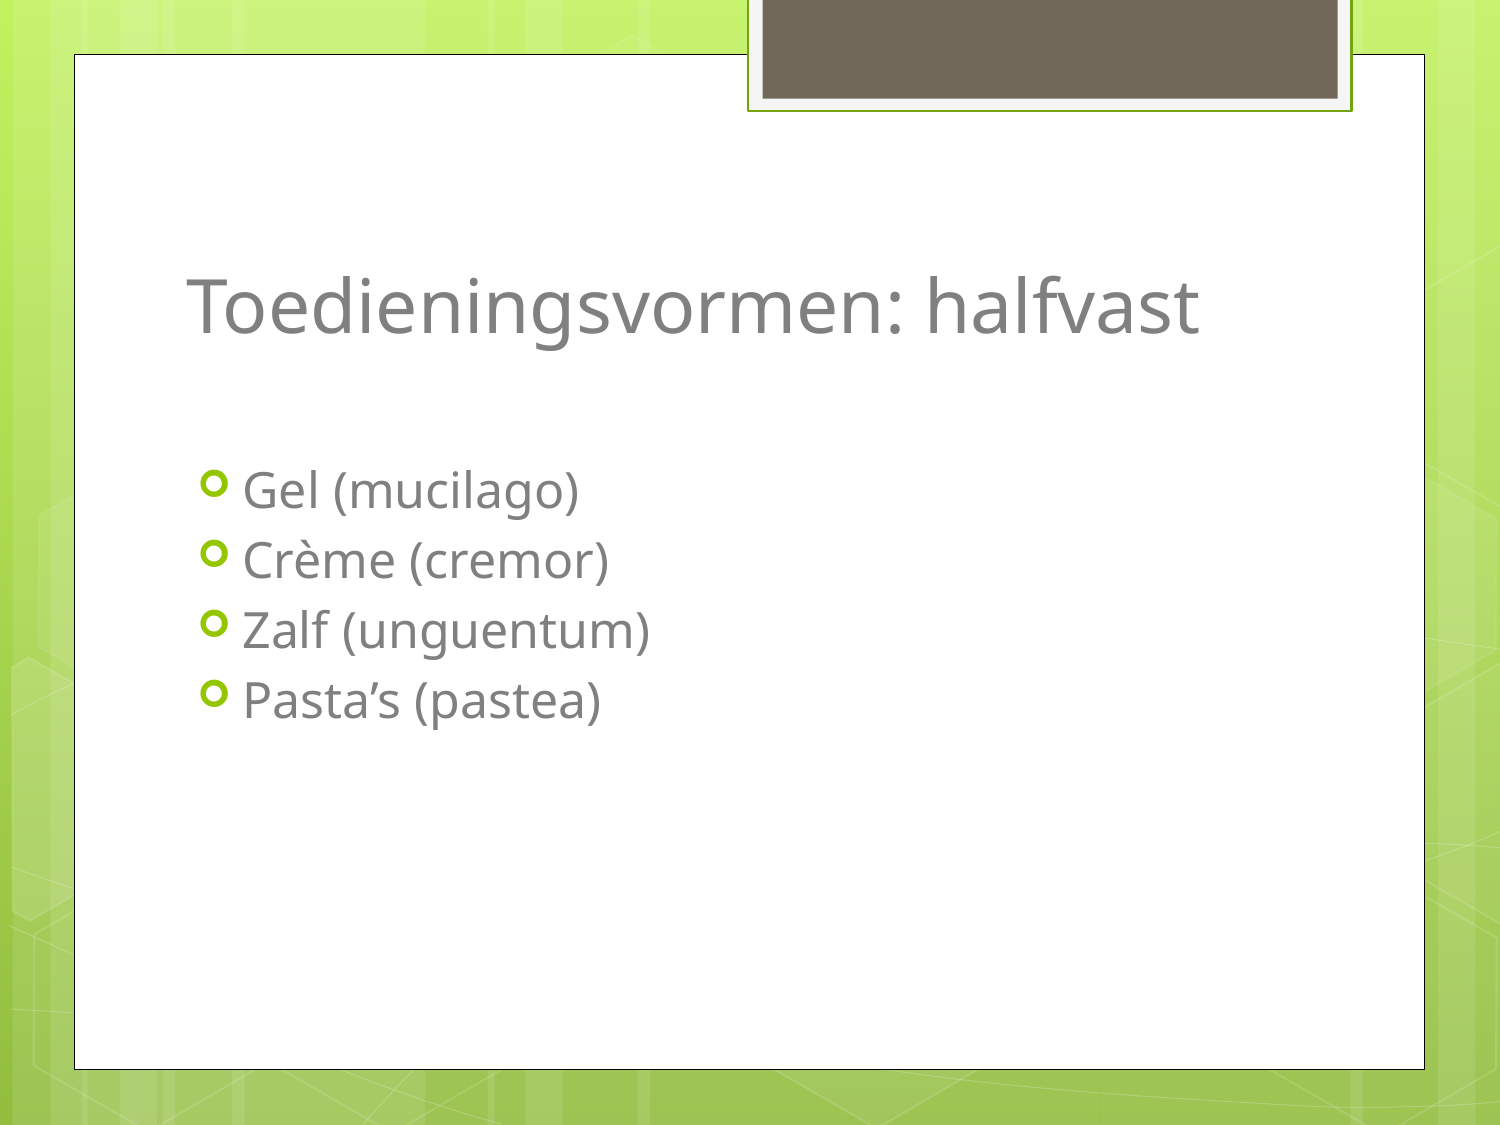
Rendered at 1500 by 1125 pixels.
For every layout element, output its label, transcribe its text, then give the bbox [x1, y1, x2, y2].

list Gel (mucilago) Crème (cremor) Zalf (unguentum) Pasta’s (pastea) [171, 381, 1283, 1035]
title Toedieningsvormen: halfvast [171, 168, 1324, 357]
